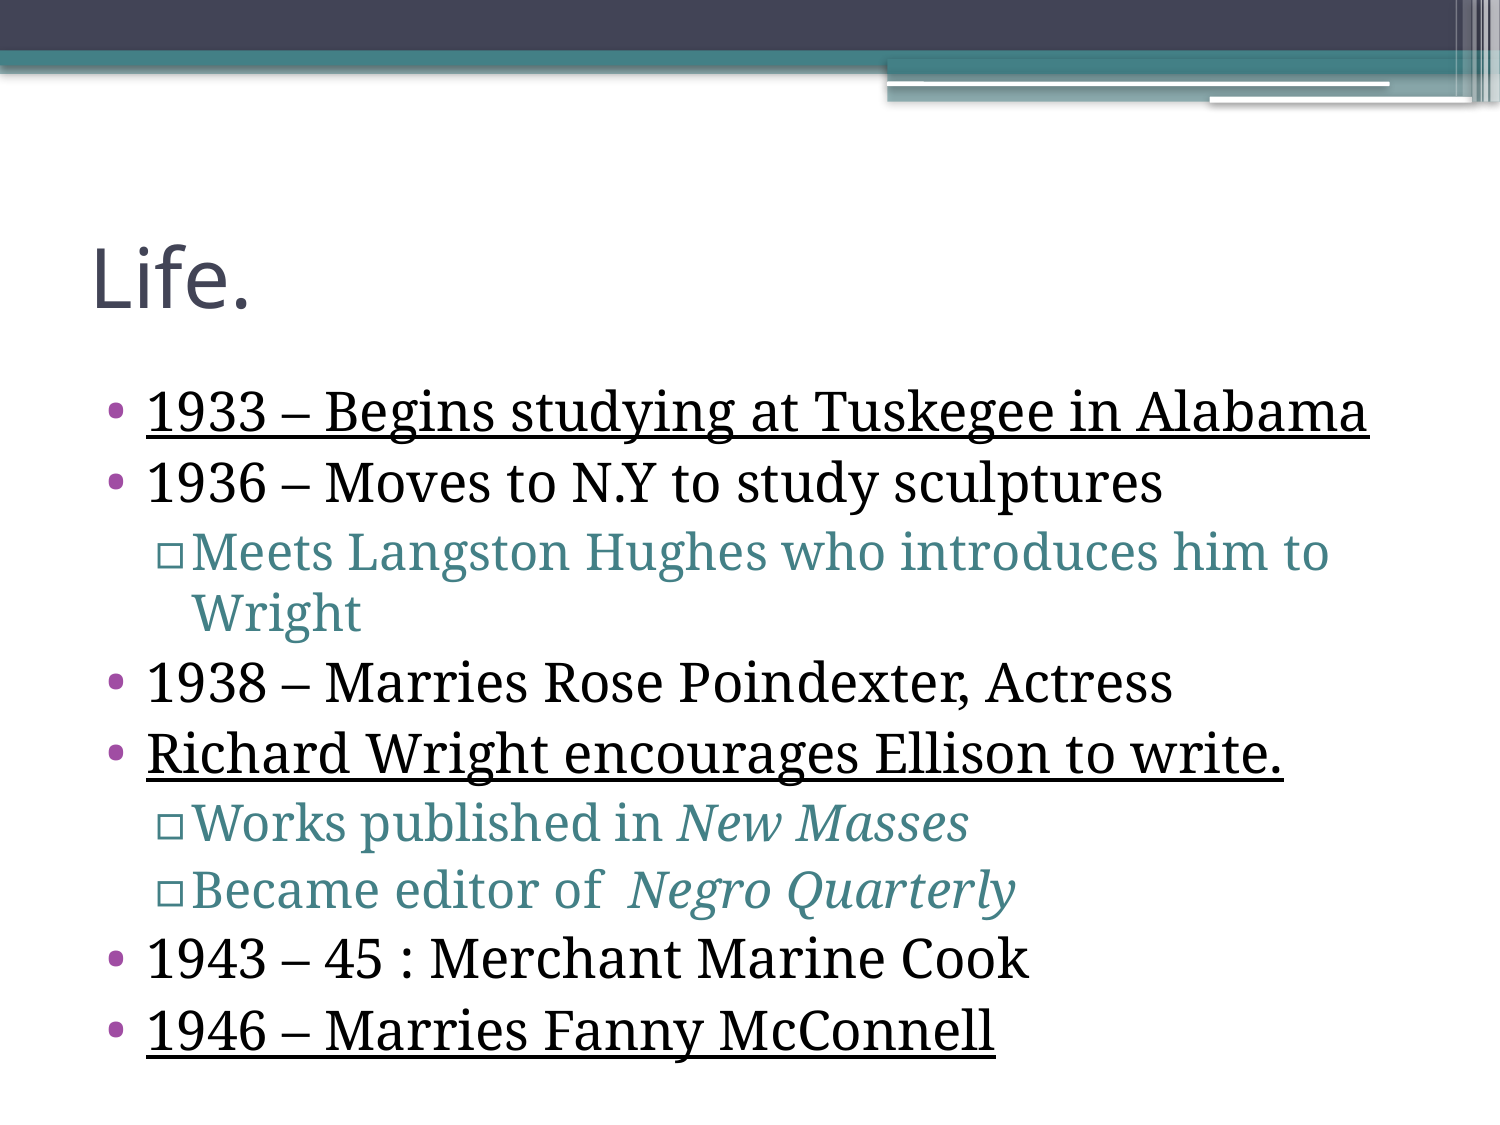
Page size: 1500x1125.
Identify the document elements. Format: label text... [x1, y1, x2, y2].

list 1933 – Begins studying at Tuskegee in Alabama 1936 – Moves to N.Y to study sculptures Meets Langston Hughes who introduces him to Wright 1938 – Marries Rose Poindexter, Actress Richard Wright encourages Ellison to write. Works published in New Masses Became editor of Negro Quarterly 1943 – 45 : Merchant Marine Cook 1946 – Marries Fanny McConnell [75, 368, 1425, 1079]
title Life. [75, 187, 1425, 363]
